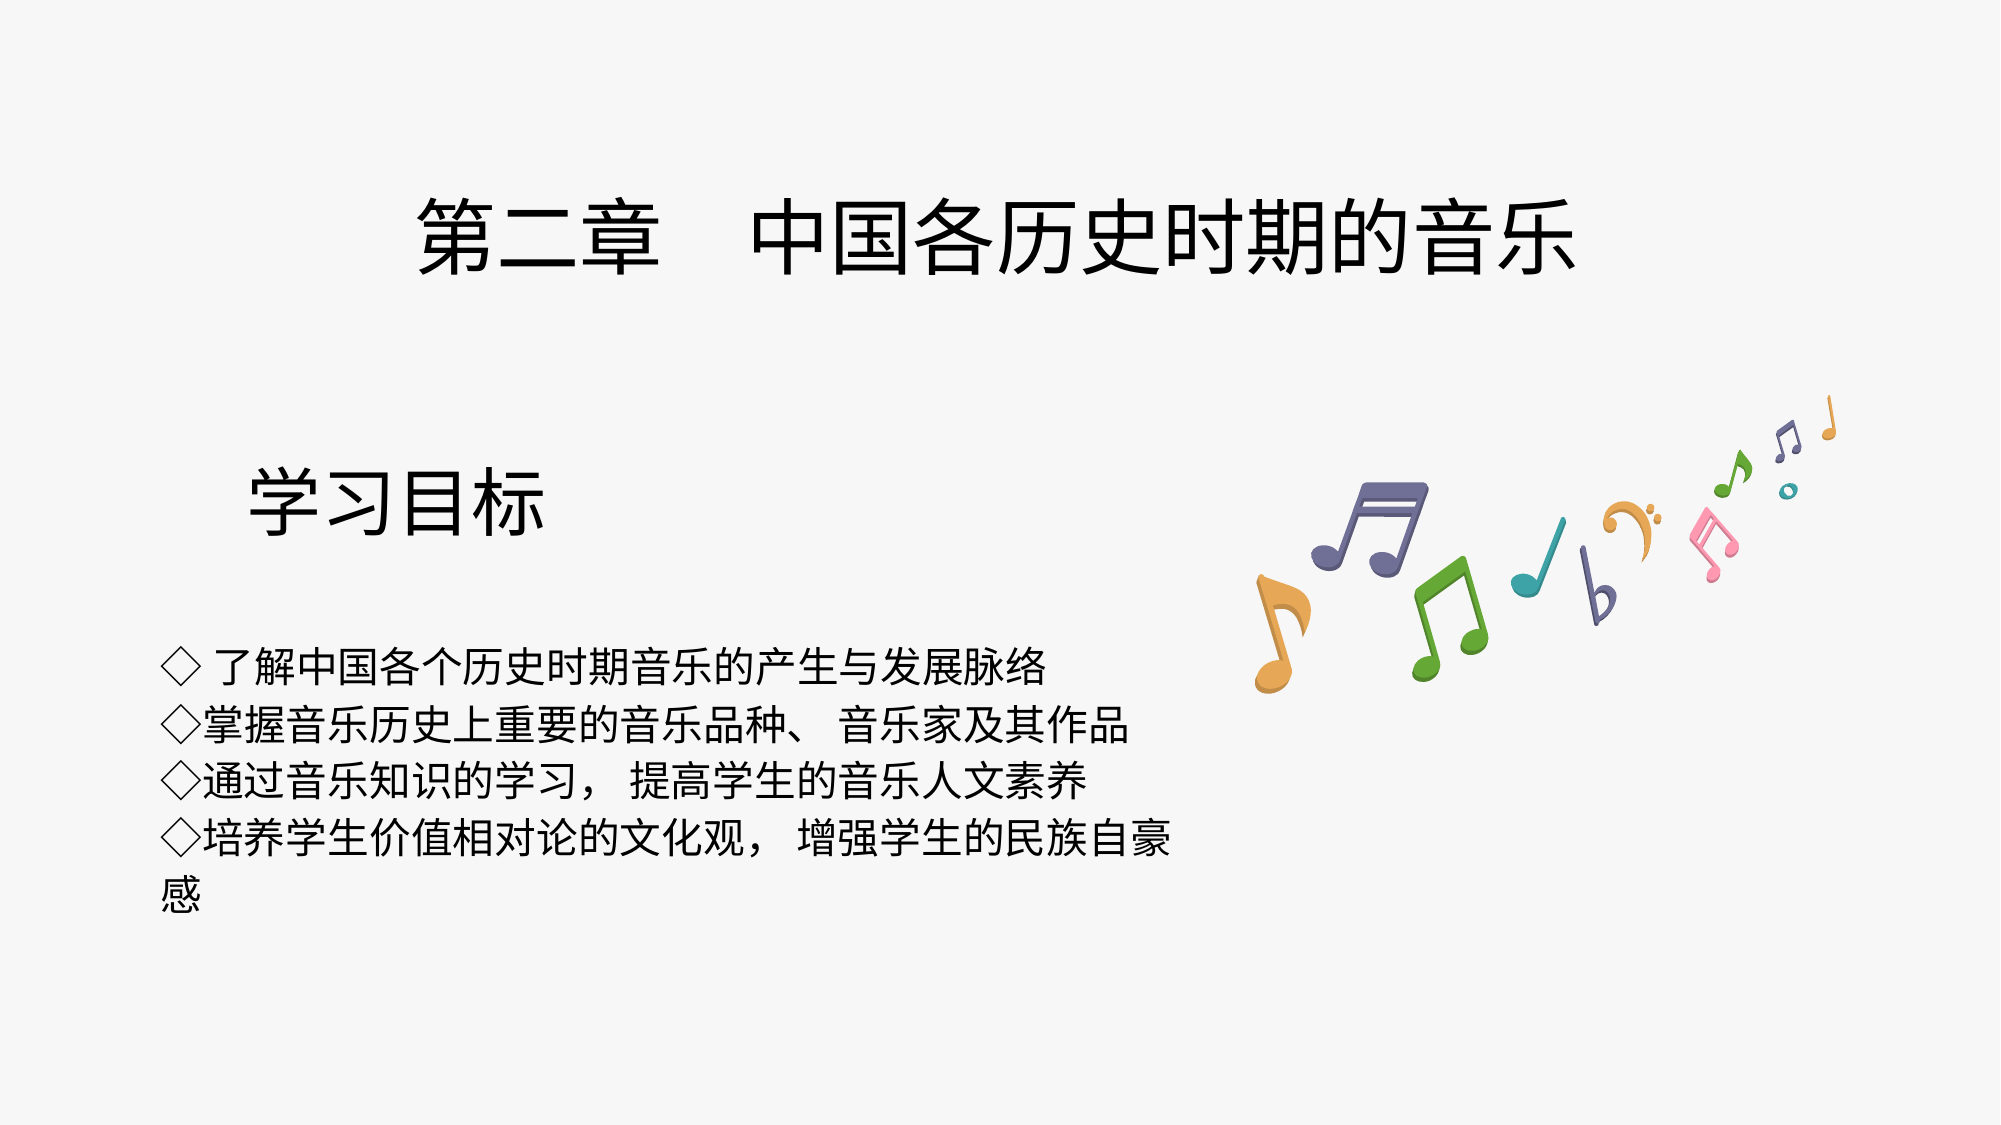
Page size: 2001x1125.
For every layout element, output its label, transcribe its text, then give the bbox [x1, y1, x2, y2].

text_box 学习目标 [171, 448, 639, 626]
picture [1255, 395, 1836, 694]
text_box 第二章 中国各历史时期的音乐 [367, 177, 1625, 393]
text_box ◇了解中国各个历史时期音乐的产生与发展脉络 ◇掌握音乐历史上重要的音乐品种、 音乐家及其作品 ◇通过音乐知识的学习， 提高学生的音乐人文素养 ◇培养学生价值相对论的文化观， 增强学生的民族自豪感 [145, 626, 1223, 977]
